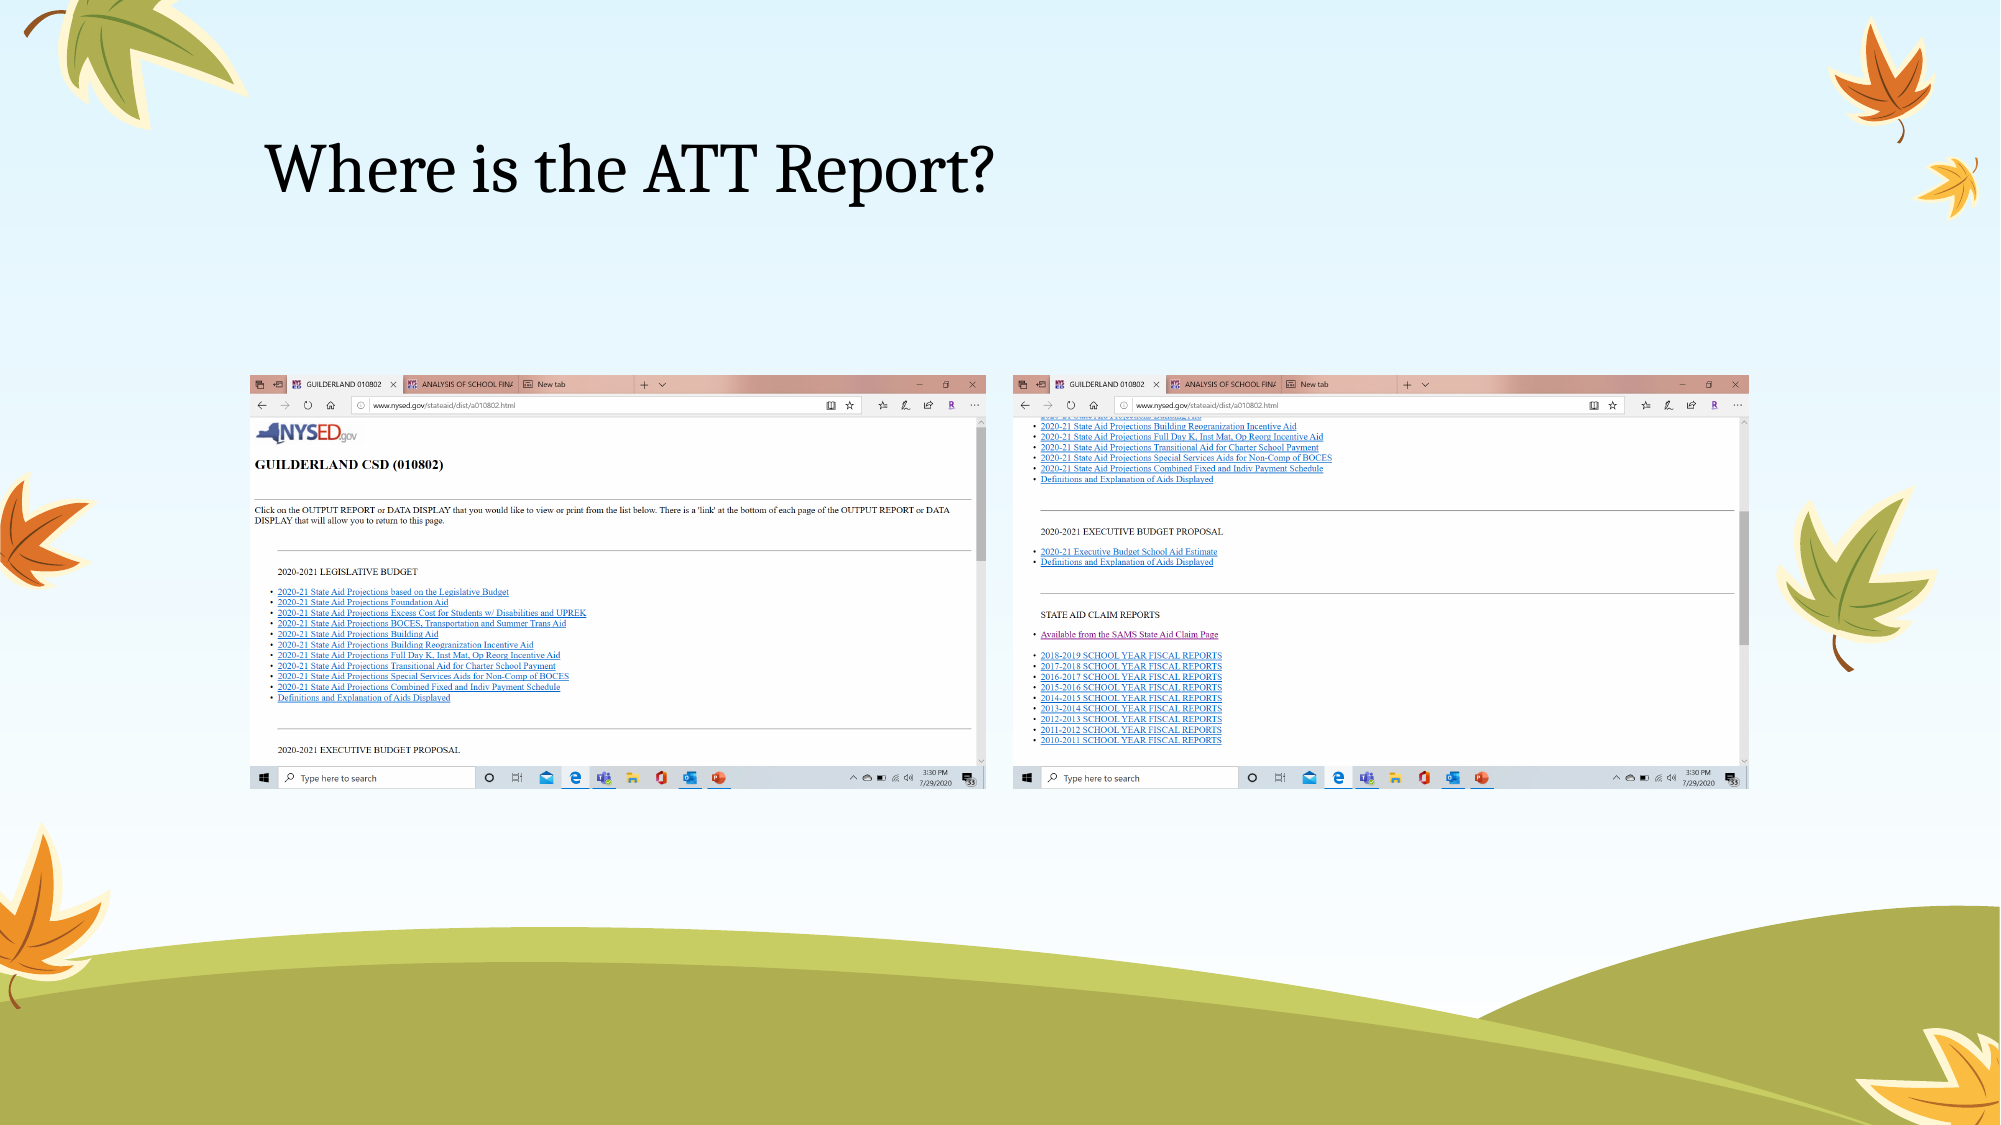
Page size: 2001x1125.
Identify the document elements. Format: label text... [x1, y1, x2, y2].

title Where is the ATT Report? [249, 12, 1749, 216]
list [250, 375, 986, 789]
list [1013, 375, 1749, 789]
